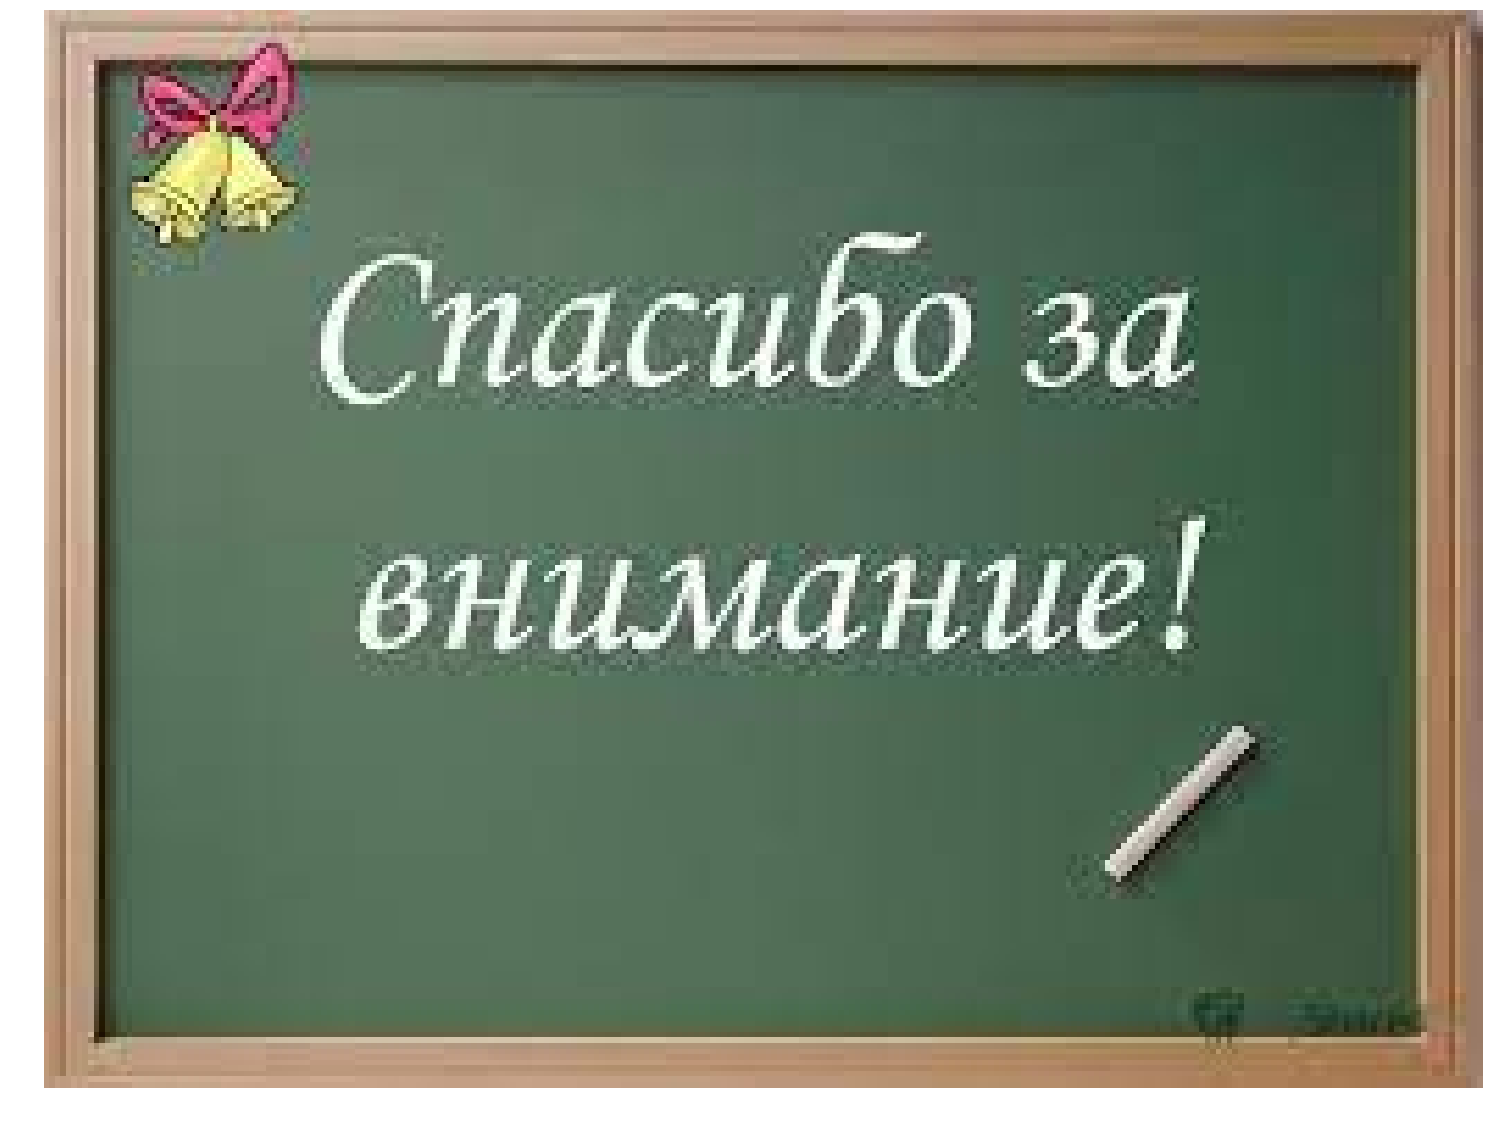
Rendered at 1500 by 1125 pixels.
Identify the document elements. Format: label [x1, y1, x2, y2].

list [44, 10, 1483, 1088]
